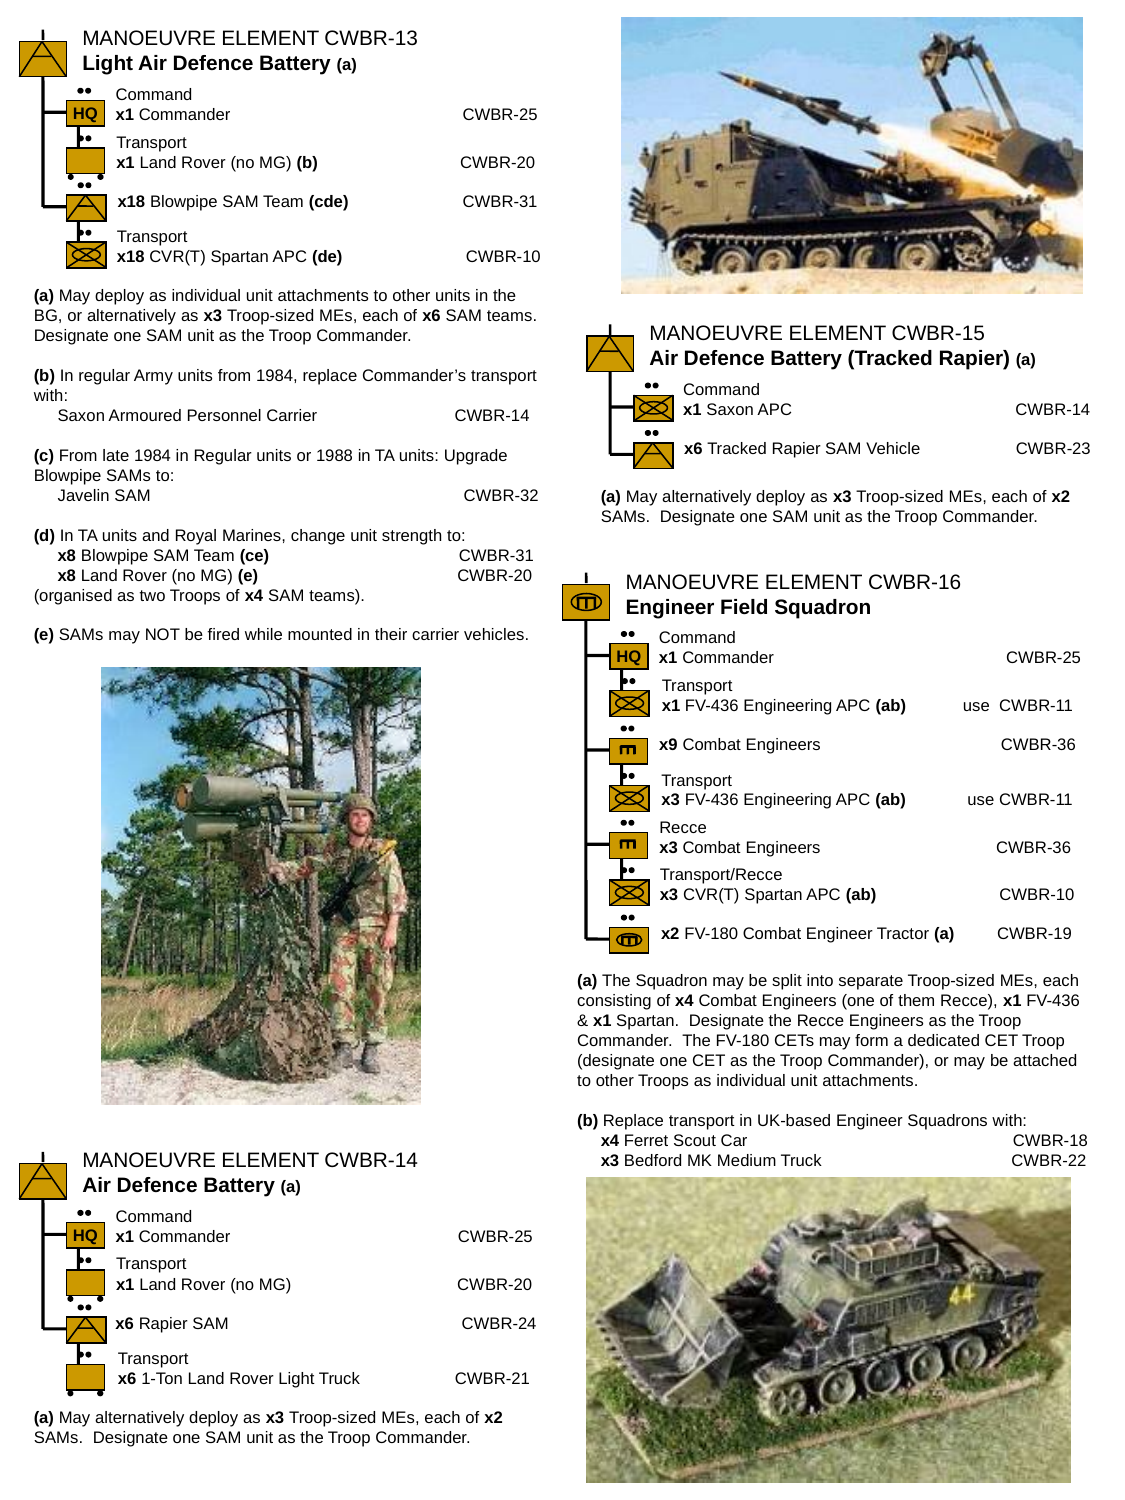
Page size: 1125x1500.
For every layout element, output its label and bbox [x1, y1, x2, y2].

text_box [18, 1399, 520, 1455]
text_box [78, 1305, 91, 1310]
text_box [78, 1210, 91, 1216]
text_box [19, 277, 1106, 1178]
text_box [19, 1139, 552, 1396]
text_box [78, 222, 91, 235]
text_box [66, 242, 106, 268]
picture [101, 667, 421, 1105]
picture [586, 1177, 1071, 1483]
text_box [78, 183, 91, 188]
text_box [19, 17, 556, 274]
picture [621, 17, 1083, 294]
